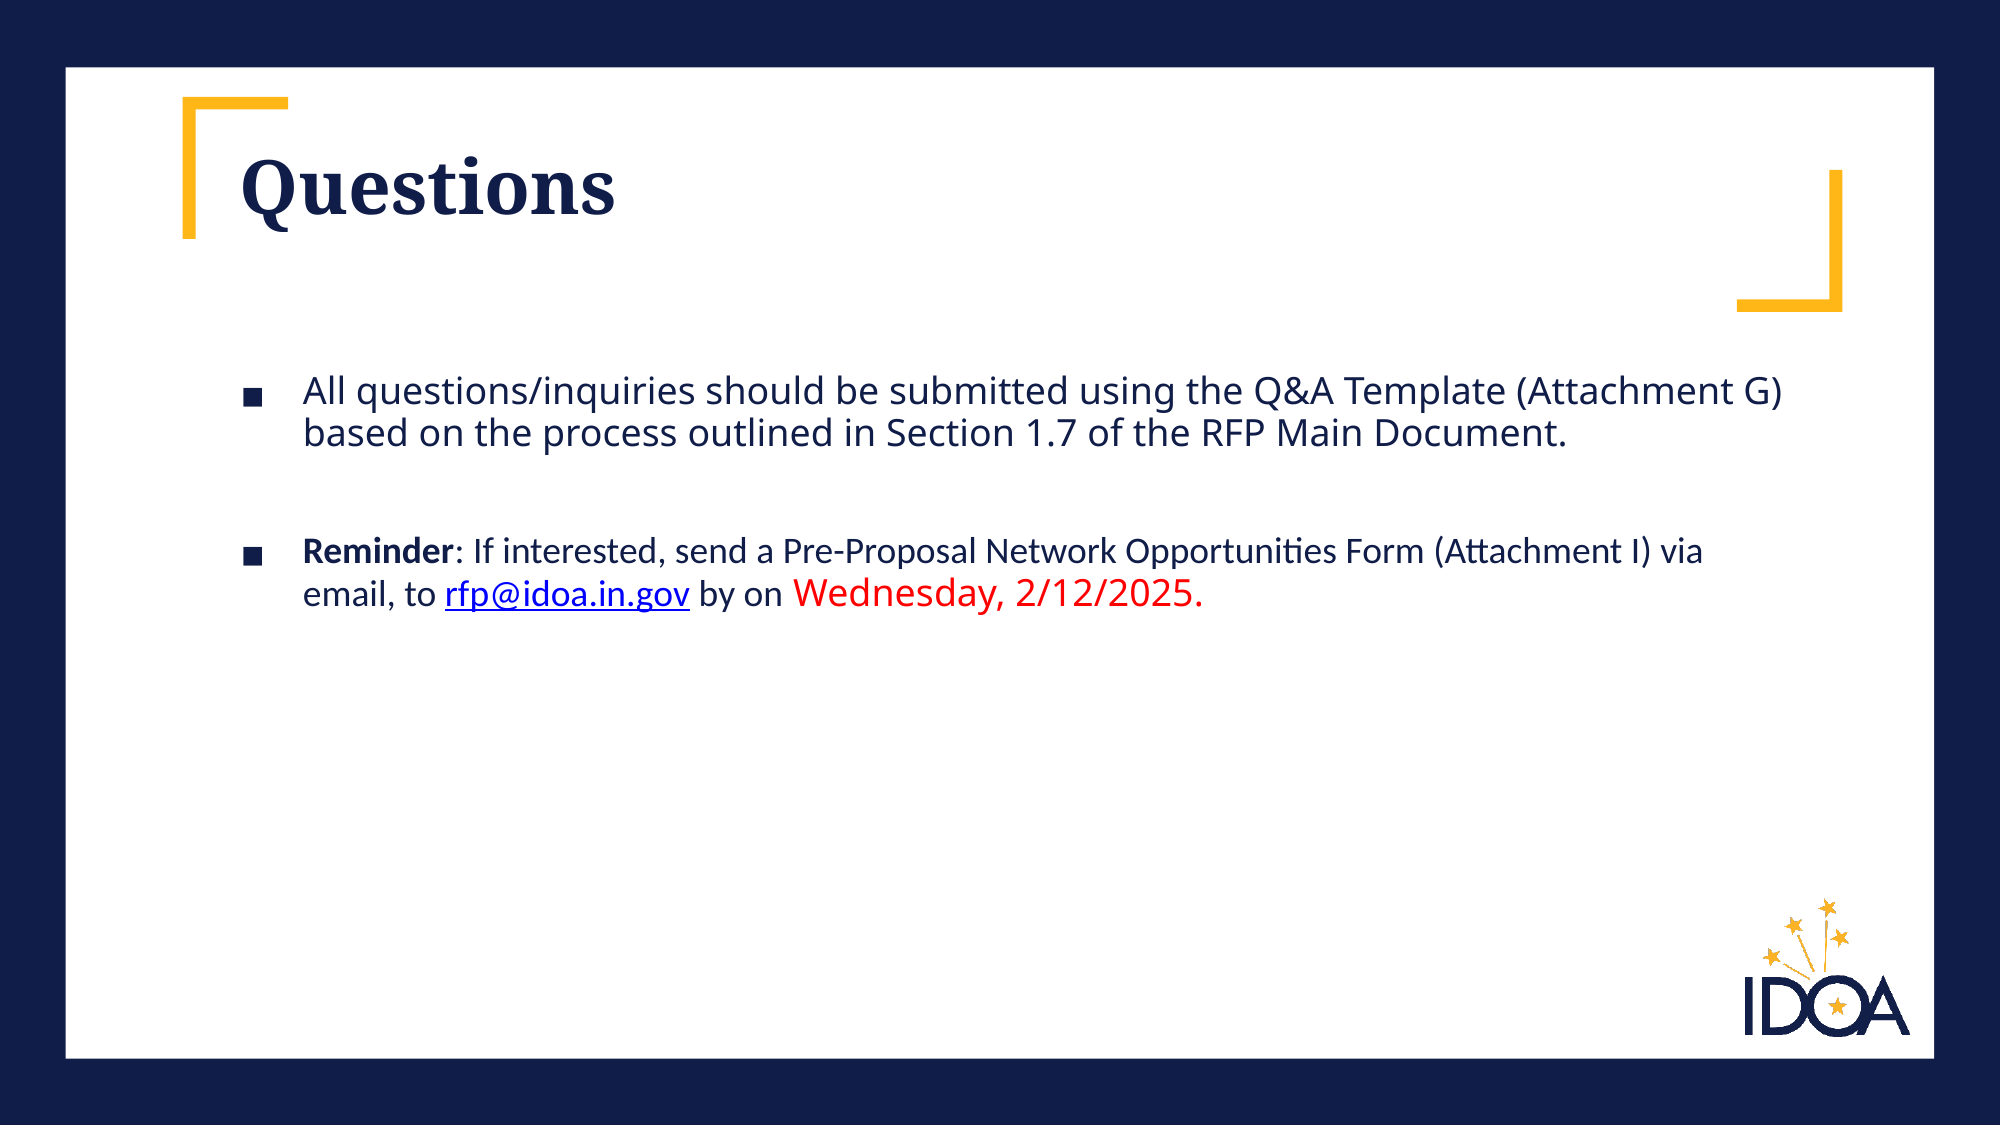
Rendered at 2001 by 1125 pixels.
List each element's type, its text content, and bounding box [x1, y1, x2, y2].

picture [1702, 857, 1959, 1114]
list All questions/inquiries should be submitted using the Q&A Template (Attachment G) based on the process outlined in Section 1.7 of the RFP Main Document. Reminder: If interested, send a Pre-Proposal Network Opportunities Form (Attachment I) via email, to rfp@idoa.in.gov by on Wednesday, 2/12/2025. [225, 363, 1800, 851]
title Questions [225, 142, 1800, 279]
